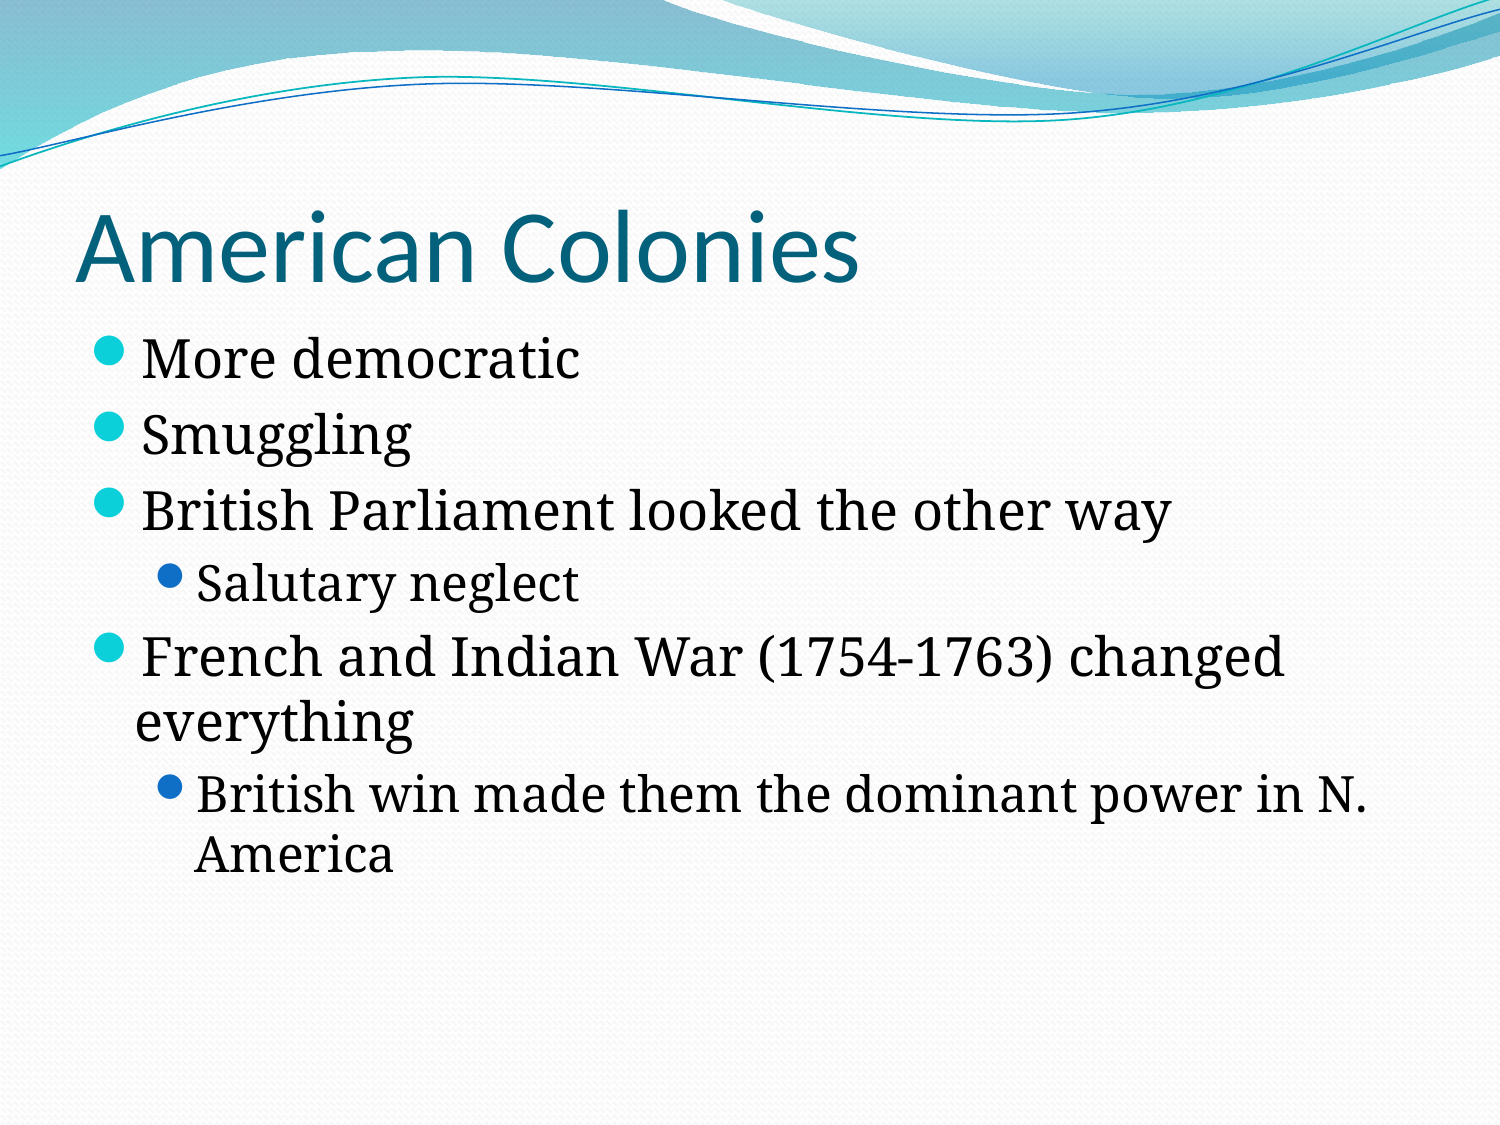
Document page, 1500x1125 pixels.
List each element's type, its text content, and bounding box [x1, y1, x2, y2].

title American Colonies [75, 115, 1425, 303]
list More democratic Smuggling British Parliament looked the other way Salutary neglect French and Indian War (1754-1763) changed everything British win made them the dominant power in N. America [75, 317, 1425, 1038]
